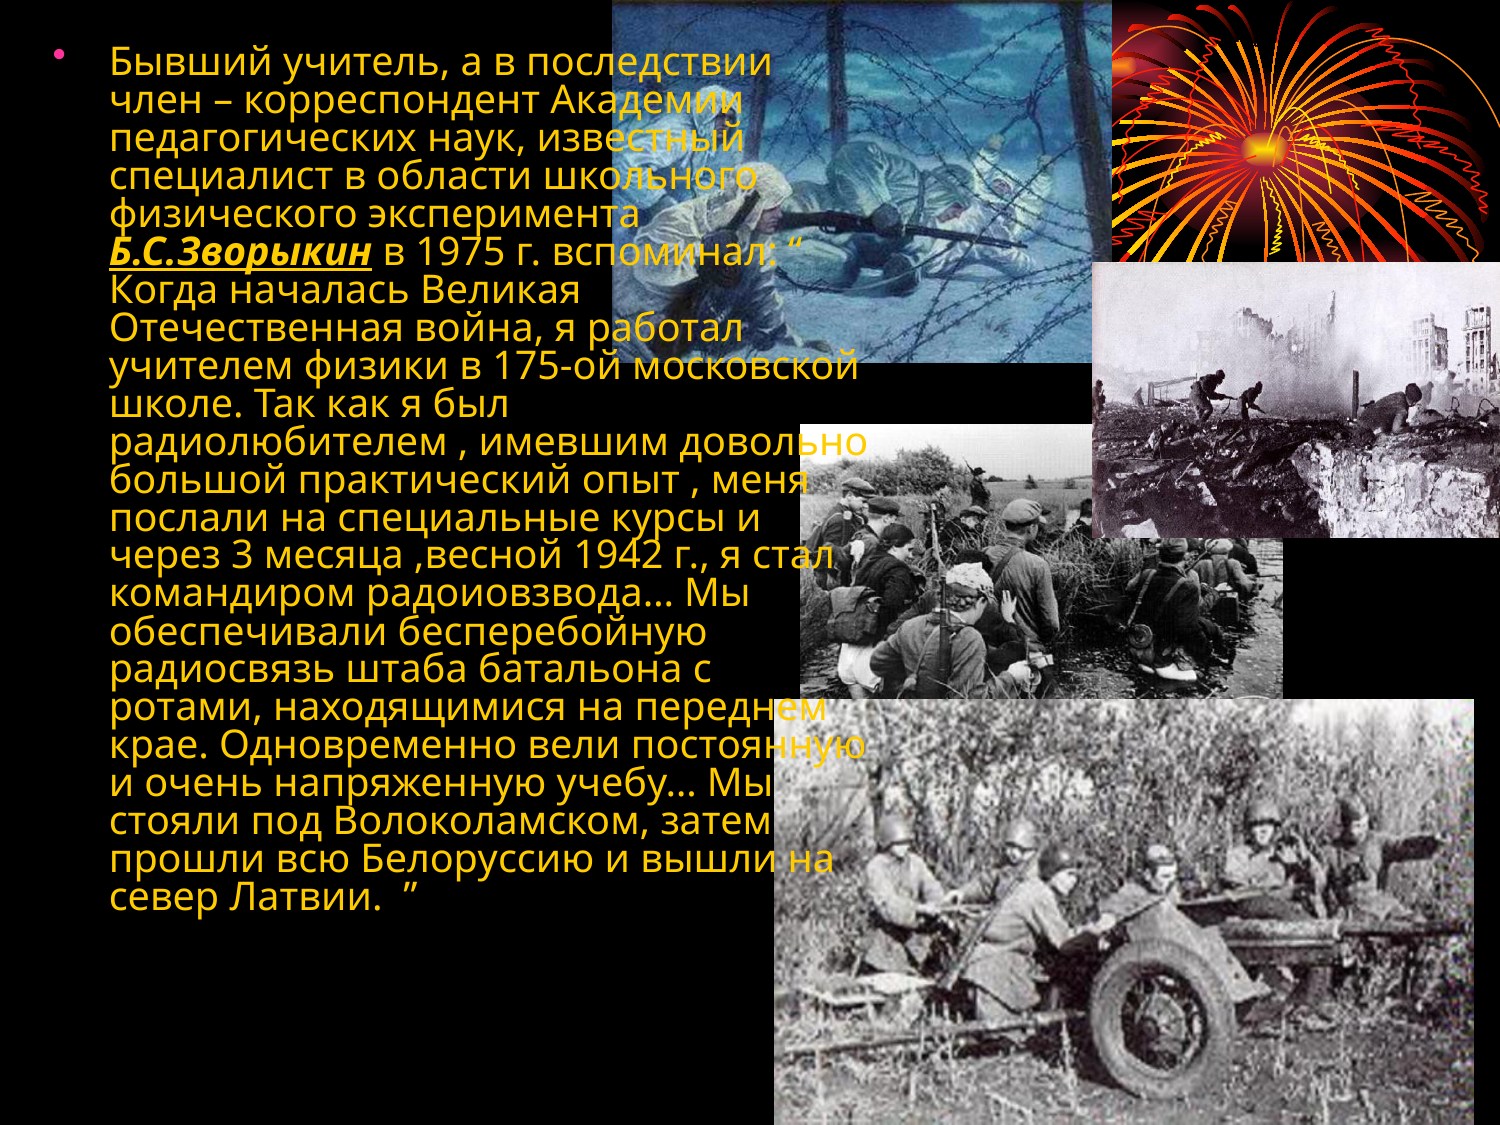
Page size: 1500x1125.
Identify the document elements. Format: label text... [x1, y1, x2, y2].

list Бывший учитель, а в последствии член – корреспондент Академии педагогических наук, известный специалист в области школьного физического эксперимента Б.С.Зворыкин в 1975 г. вспоминал: “ Когда началась Великая Отечественная война, я работал учителем физики в 175-ой московской школе. Так как я был радиолюбителем , имевшим довольно большой практический опыт , меня послали на специальные курсы и через 3 месяца ,весной 1942 г., я стал командиром радоиовзвода… Мы обеспечивали бесперебойную радиосвязь штаба батальона с ротами, находящимися на переднем крае. Одновременно вели постоянную и очень напряженную учебу… Мы стояли под Волоколамском, затем прошли всю Белоруссию и вышли на север Латвии. ” [37, 37, 888, 1001]
picture [612, 0, 1500, 1125]
